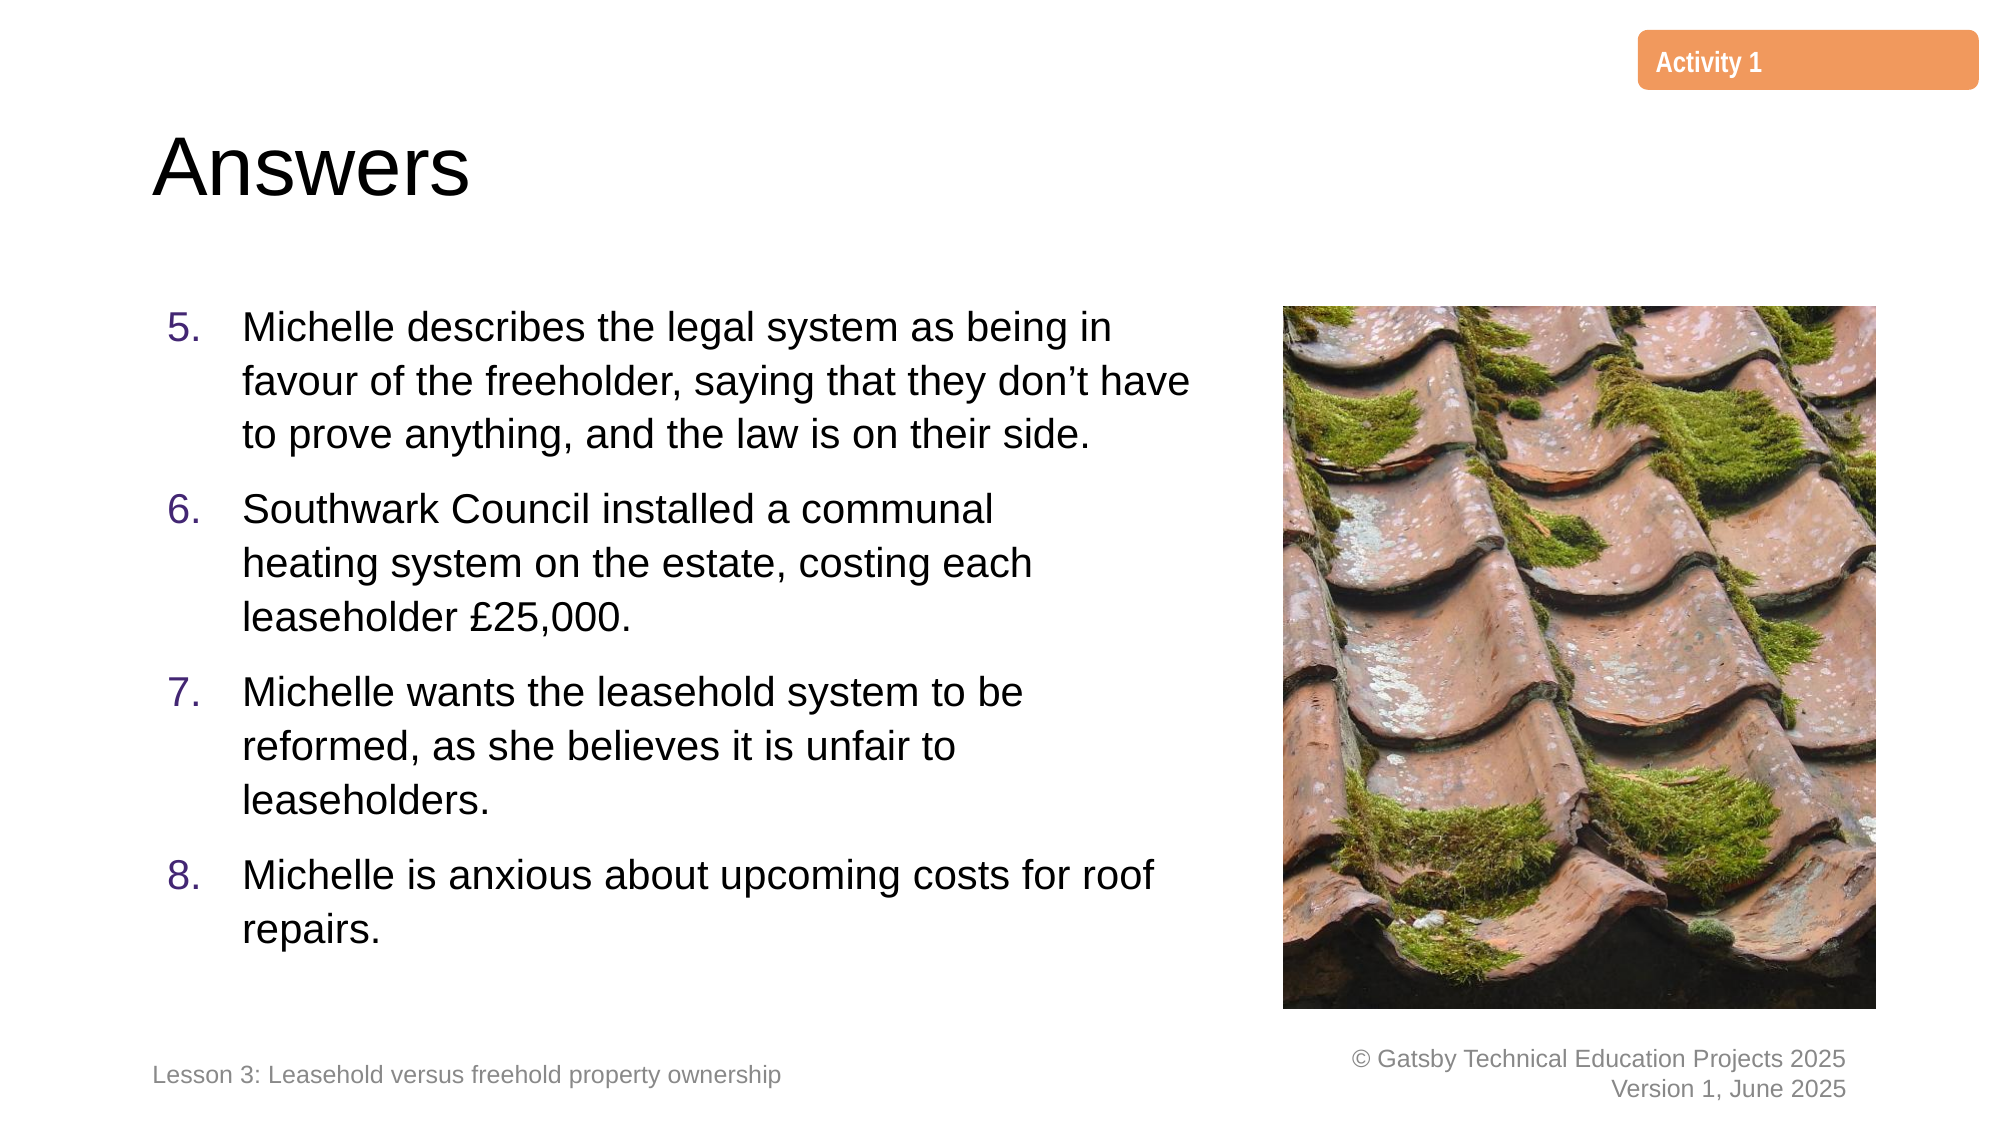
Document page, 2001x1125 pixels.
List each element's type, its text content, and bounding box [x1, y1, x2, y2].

title Answers [137, 59, 1863, 278]
text_box Activity 1 [1637, 29, 1979, 90]
list Michelle describes the legal system as being in favour of the freeholder, saying that they don’t have to prove anything, and the law is on their side. Southwark Council installed a communal heating system on the estate, costing each leaseholder £25,000. Michelle wants the leasehold system to be reformed, as she believes it is unfair to leaseholders. Michelle is anxious about upcoming costs for roof repairs. [137, 265, 1227, 968]
list Lesson 3: Leasehold versus freehold property ownership [137, 1042, 829, 1103]
picture [1283, 306, 1877, 1009]
